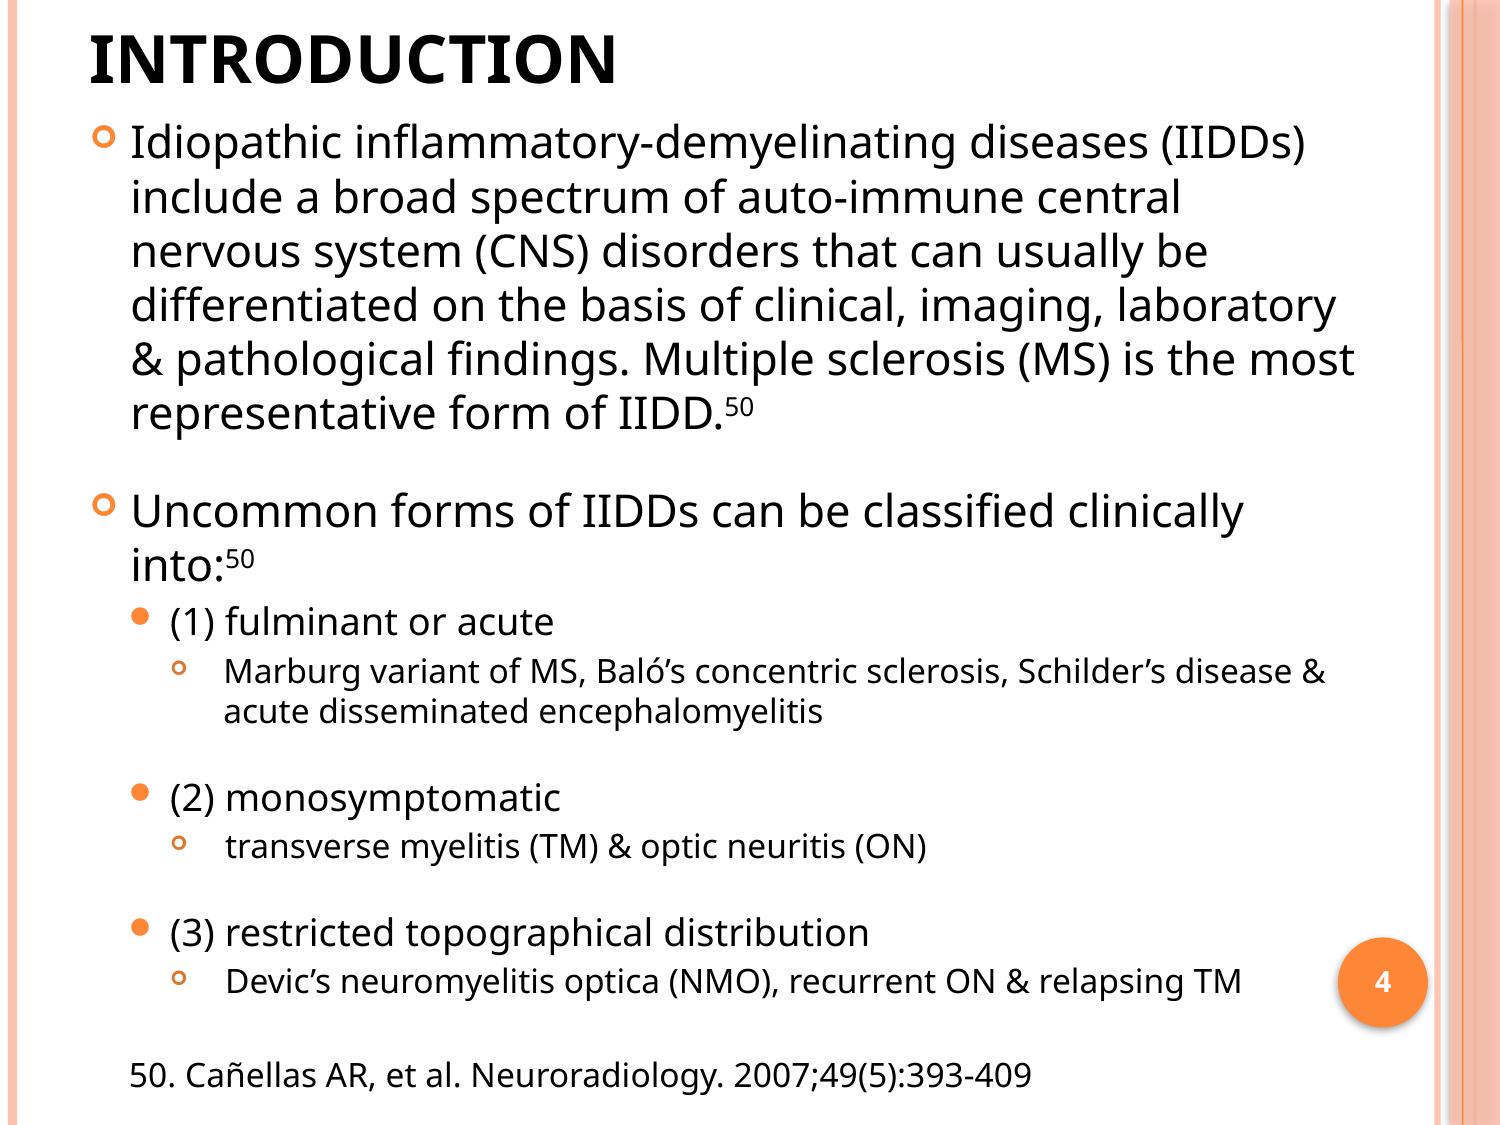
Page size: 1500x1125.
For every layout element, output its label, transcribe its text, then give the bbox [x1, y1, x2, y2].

slide_number 4 [1333, 940, 1434, 1027]
title Introduction [75, 3, 1300, 105]
list Idiopathic inflammatory-demyelinating diseases (IIDDs) include a broad spectrum of auto-immune central nervous system (CNS) disorders that can usually be differentiated on the basis of clinical, imaging, laboratory & pathological findings. Multiple sclerosis (MS) is the most representative form of IIDD.50 Uncommon forms of IIDDs can be classified clinically into:50 (1) fulminant or acute Marburg variant of MS, Baló’s concentric sclerosis, Schilder’s disease & acute disseminated encephalomyelitis (2) monosymptomatic transverse myelitis (TM) & optic neuritis (ON) (3) restricted topographical distribution Devic’s neuromyelitis optica (NMO), recurrent ON & relapsing TM 50. Cañellas AR, et al. Neuroradiology. 2007;49(5):393-409 [75, 106, 1379, 1117]
